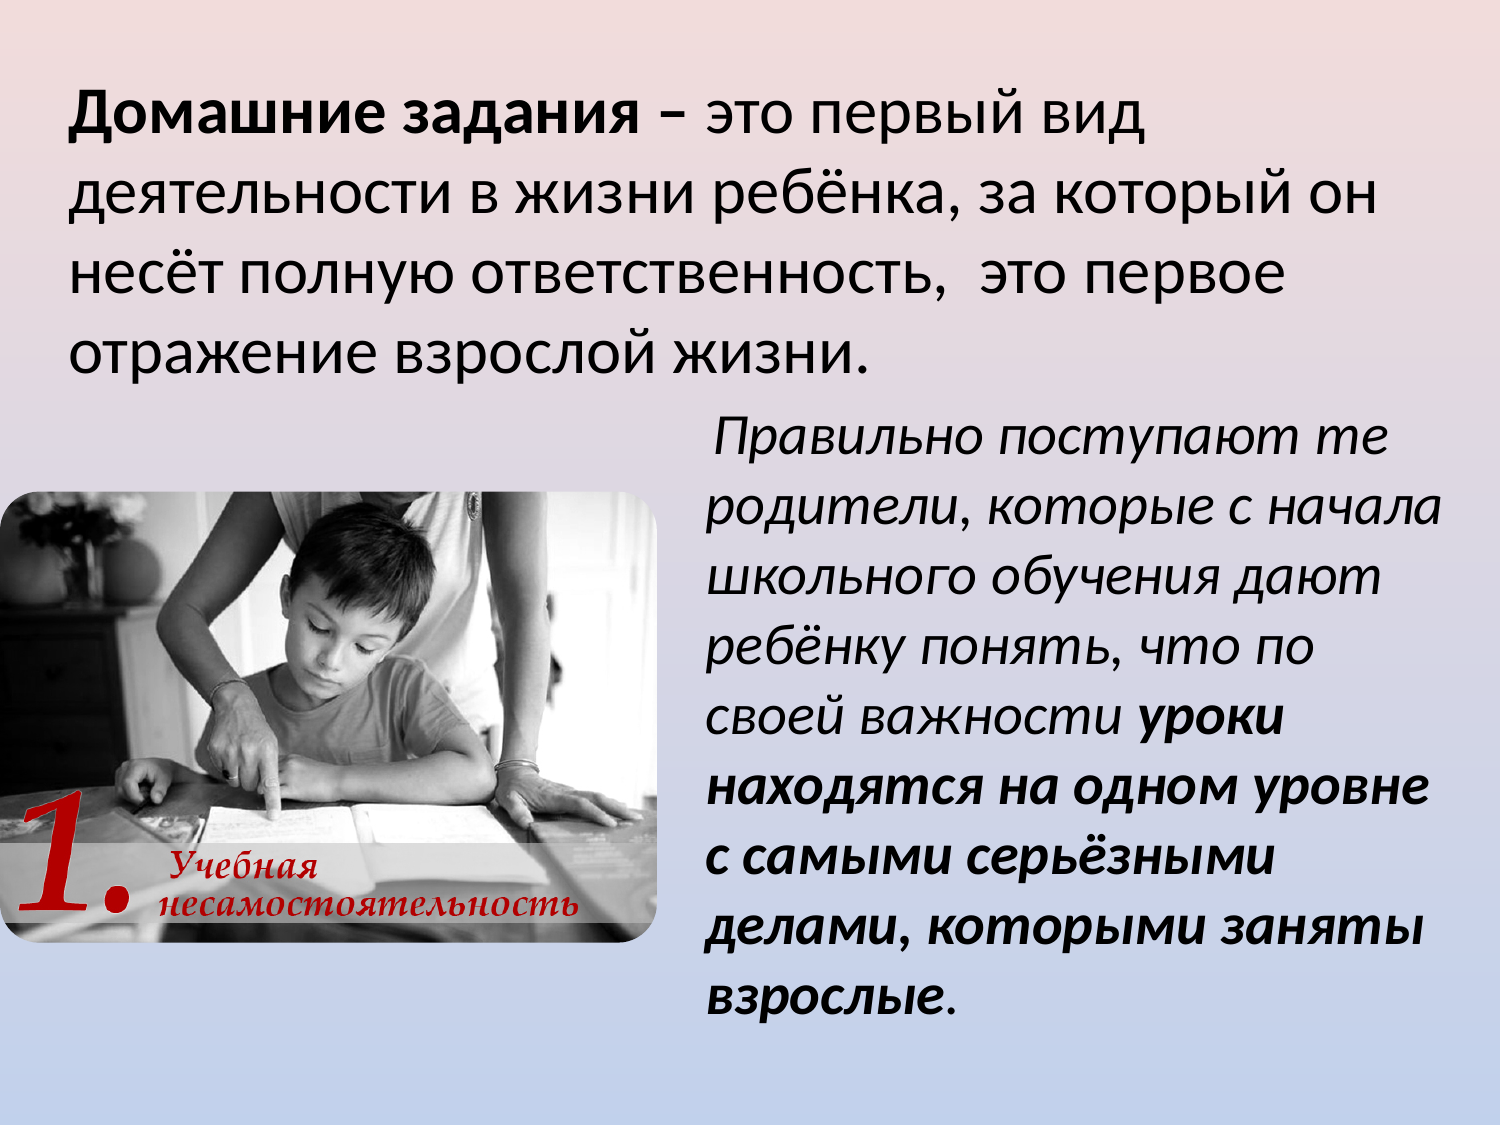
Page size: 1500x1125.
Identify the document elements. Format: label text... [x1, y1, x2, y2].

picture [0, 491, 658, 943]
text_box Домашние задания – это первый вид деятельности в жизни ребёнка, за который он несёт полную ответственность, это первое отражение взрослой жизни. [53, 59, 1424, 395]
text_box Правильно поступают те родители, которые с начала школьного обучения дают ребёнку понять, что по своей важности уроки находятся на одном уровне с самыми серьёзными делами, которыми заняты взрослые. [690, 388, 1465, 1079]
